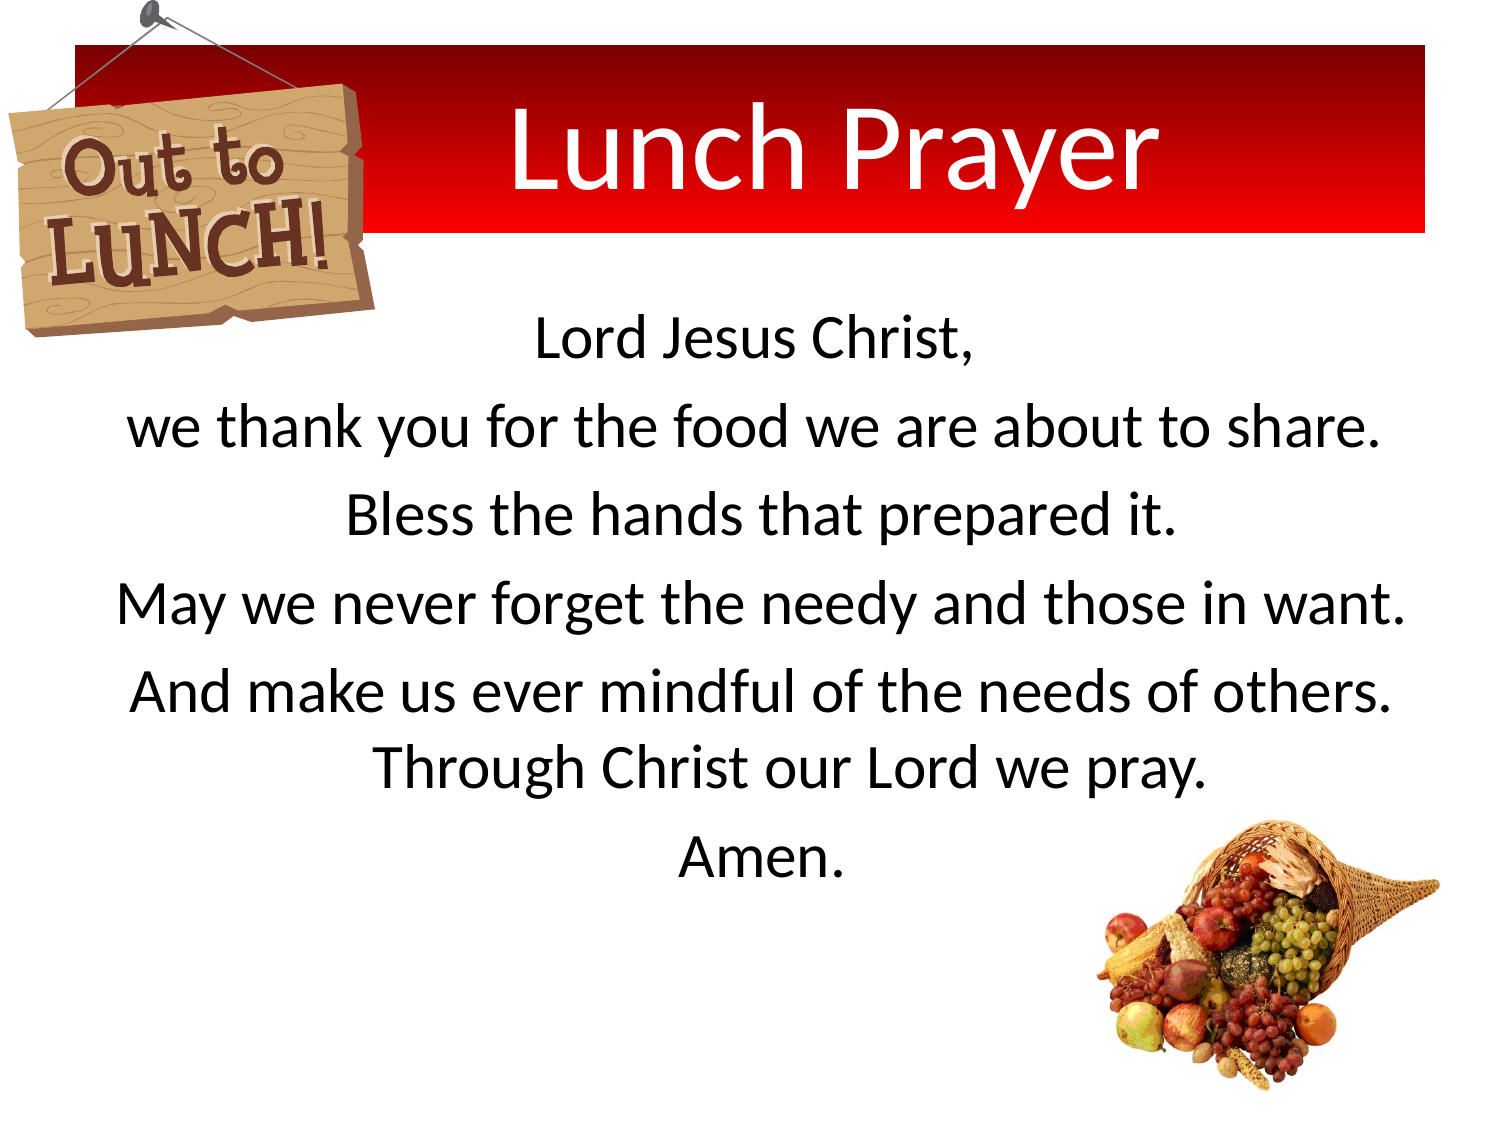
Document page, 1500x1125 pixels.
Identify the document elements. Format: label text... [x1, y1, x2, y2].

list Lord Jesus Christ, we thank you for the food we are about to share. Bless the hands that prepared it. May we never forget the needy and those in want. And make us ever mindful of the needs of others. Through Christ our Lord we pray. Amen. [99, 287, 1425, 925]
picture [1087, 812, 1451, 1098]
picture [8, 0, 376, 338]
title Lunch Prayer [380, 45, 1425, 233]
